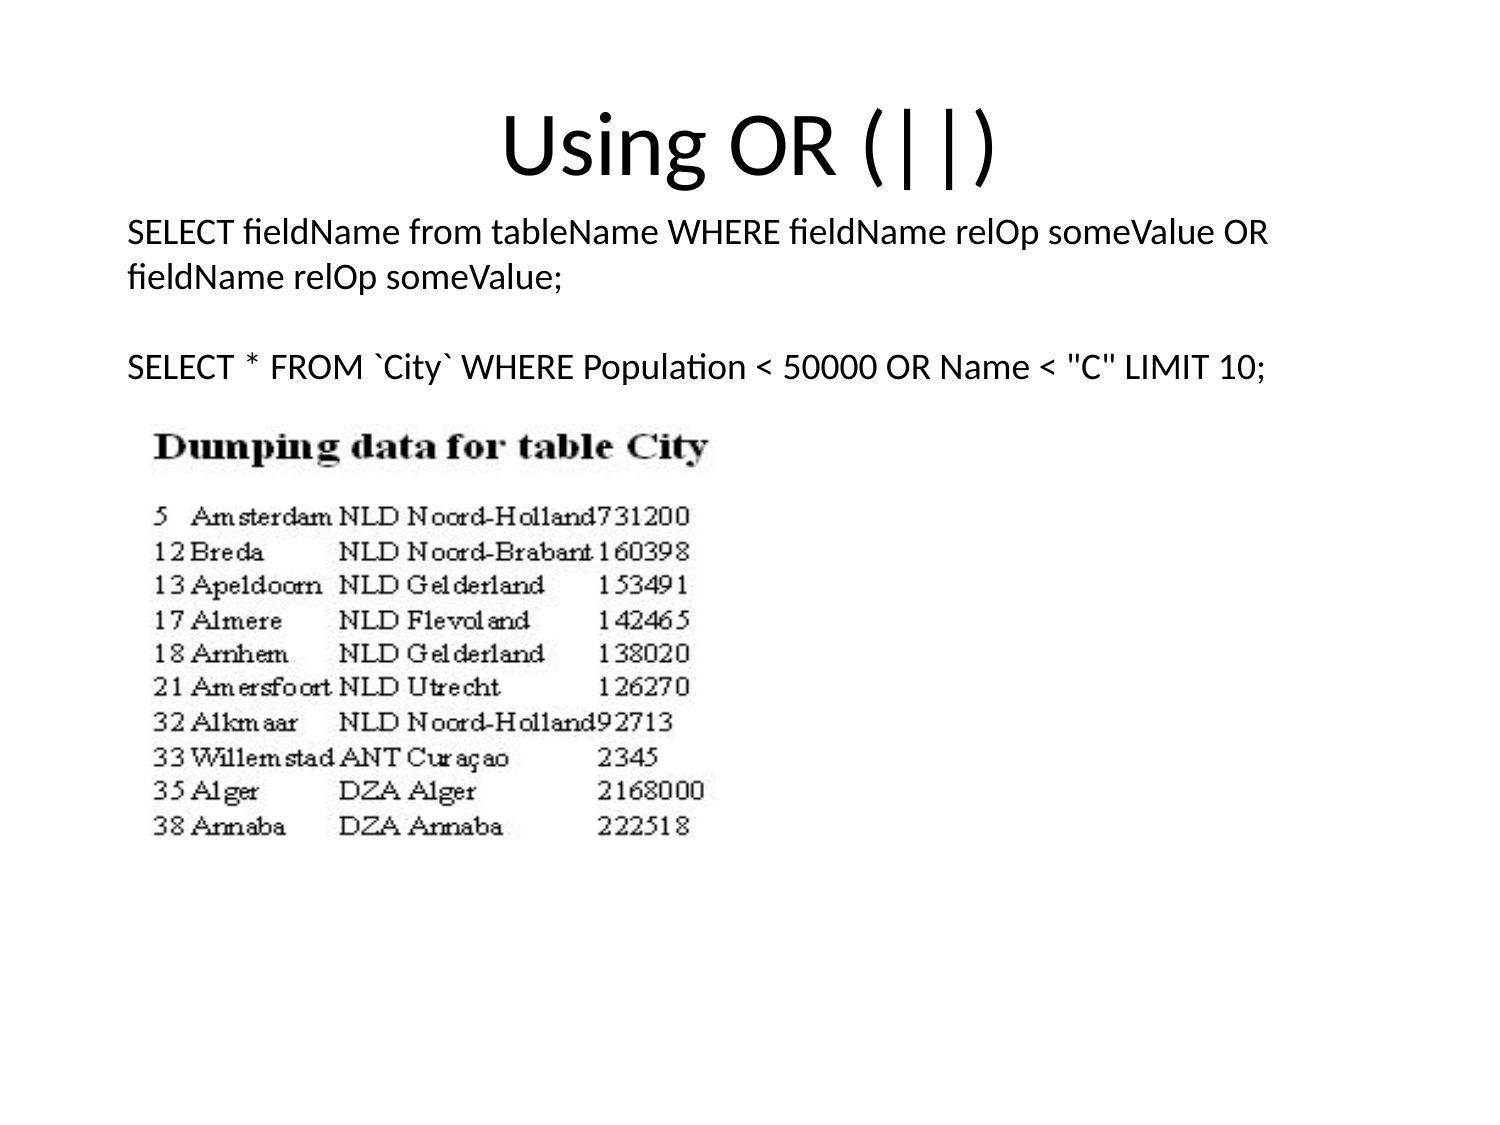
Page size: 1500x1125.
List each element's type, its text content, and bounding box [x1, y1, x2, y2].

picture [149, 424, 1463, 876]
text_box SELECT fieldName from tableName WHERE fieldName relOp someValue OR fieldName relOp someValue; SELECT * FROM `City` WHERE Population < 50000 OR Name < "C" LIMIT 10; [112, 199, 1375, 395]
title Using OR (||) [75, 45, 1425, 233]
